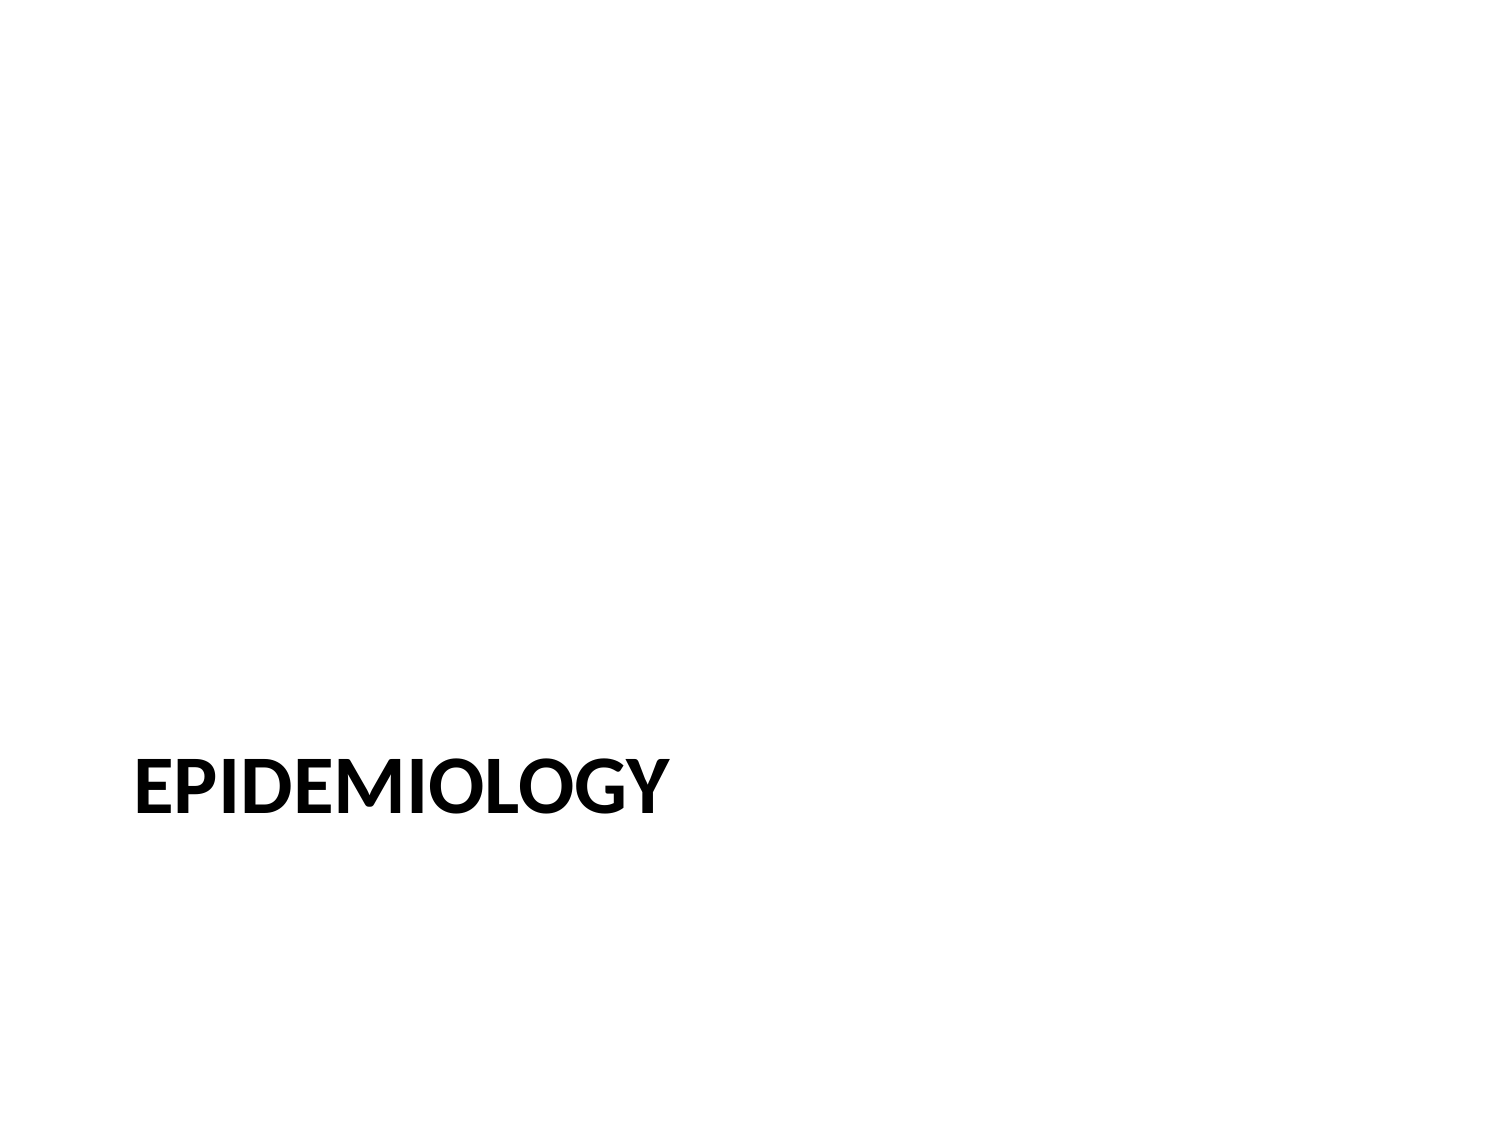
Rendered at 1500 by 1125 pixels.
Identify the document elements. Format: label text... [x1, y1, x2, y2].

title epidemiology [118, 722, 1394, 947]
